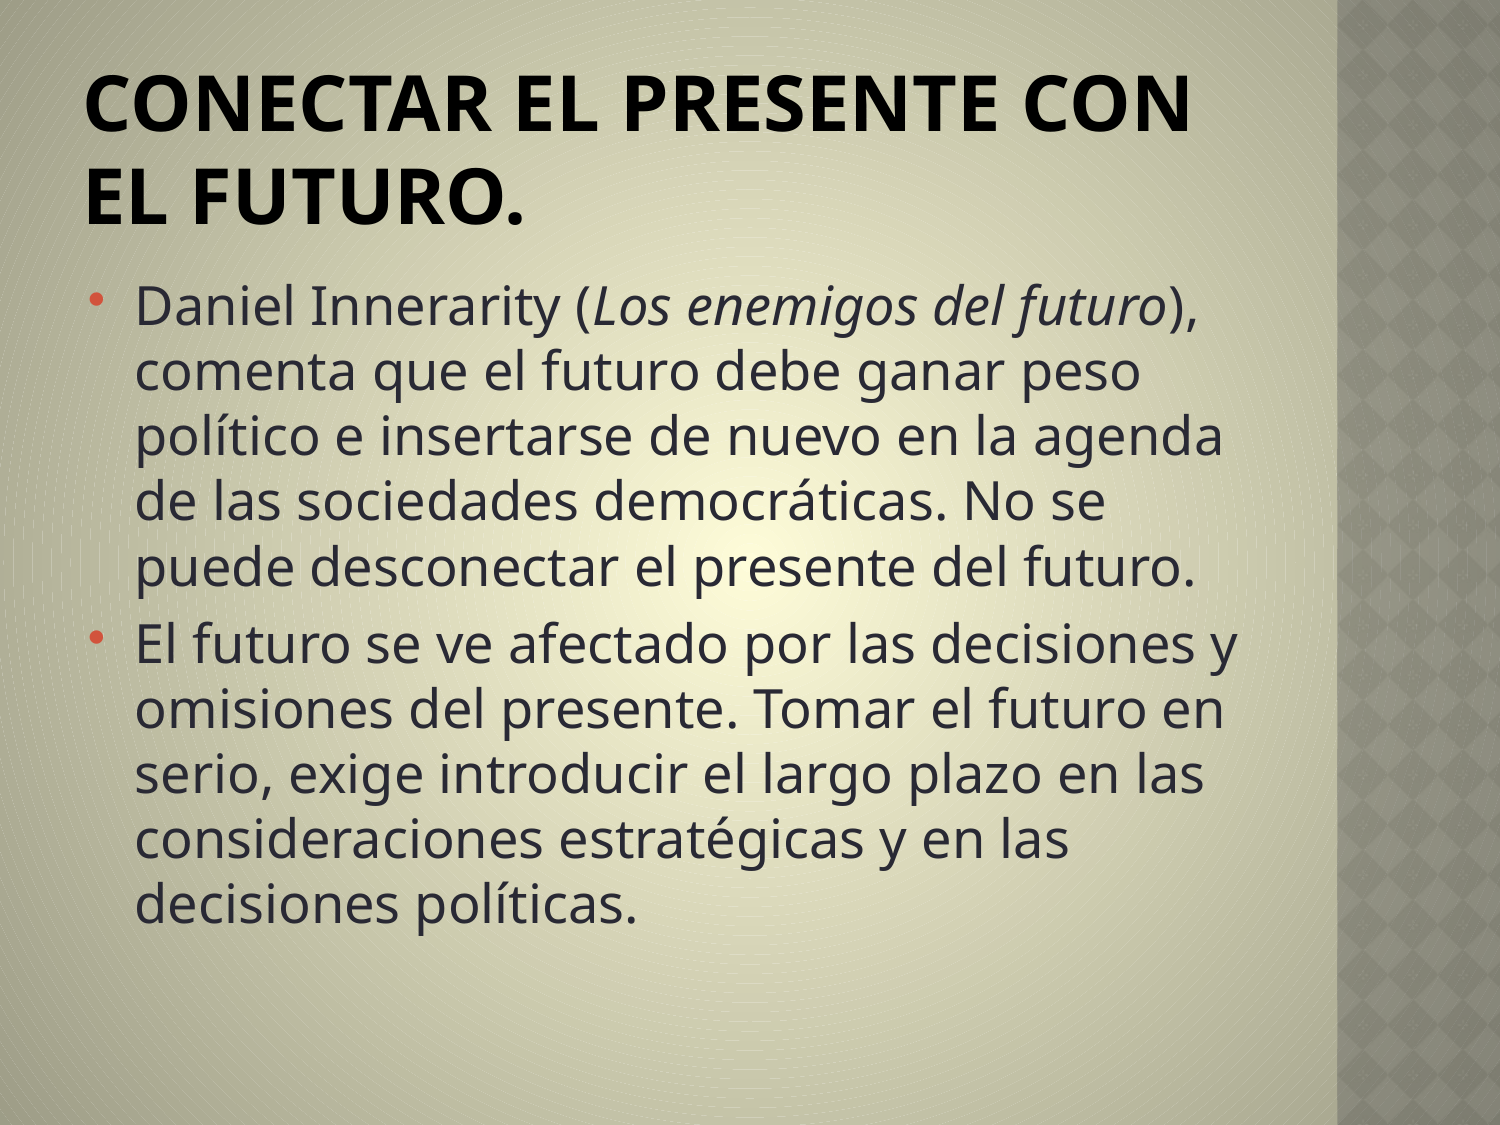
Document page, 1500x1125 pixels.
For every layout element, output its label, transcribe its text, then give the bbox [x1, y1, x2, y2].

list Daniel Innerarity (Los enemigos del futuro), comenta que el futuro debe ganar peso político e insertarse de nuevo en la agenda de las sociedades democráticas. No se puede desconectar el presente del futuro. El futuro se ve afectado por las decisiones y omisiones del presente. Tomar el futuro en serio, exige introducir el largo plazo en las consideraciones estratégicas y en las decisiones políticas. [75, 264, 1263, 1059]
title Conectar el presente con el futuro. [75, 52, 1263, 240]
